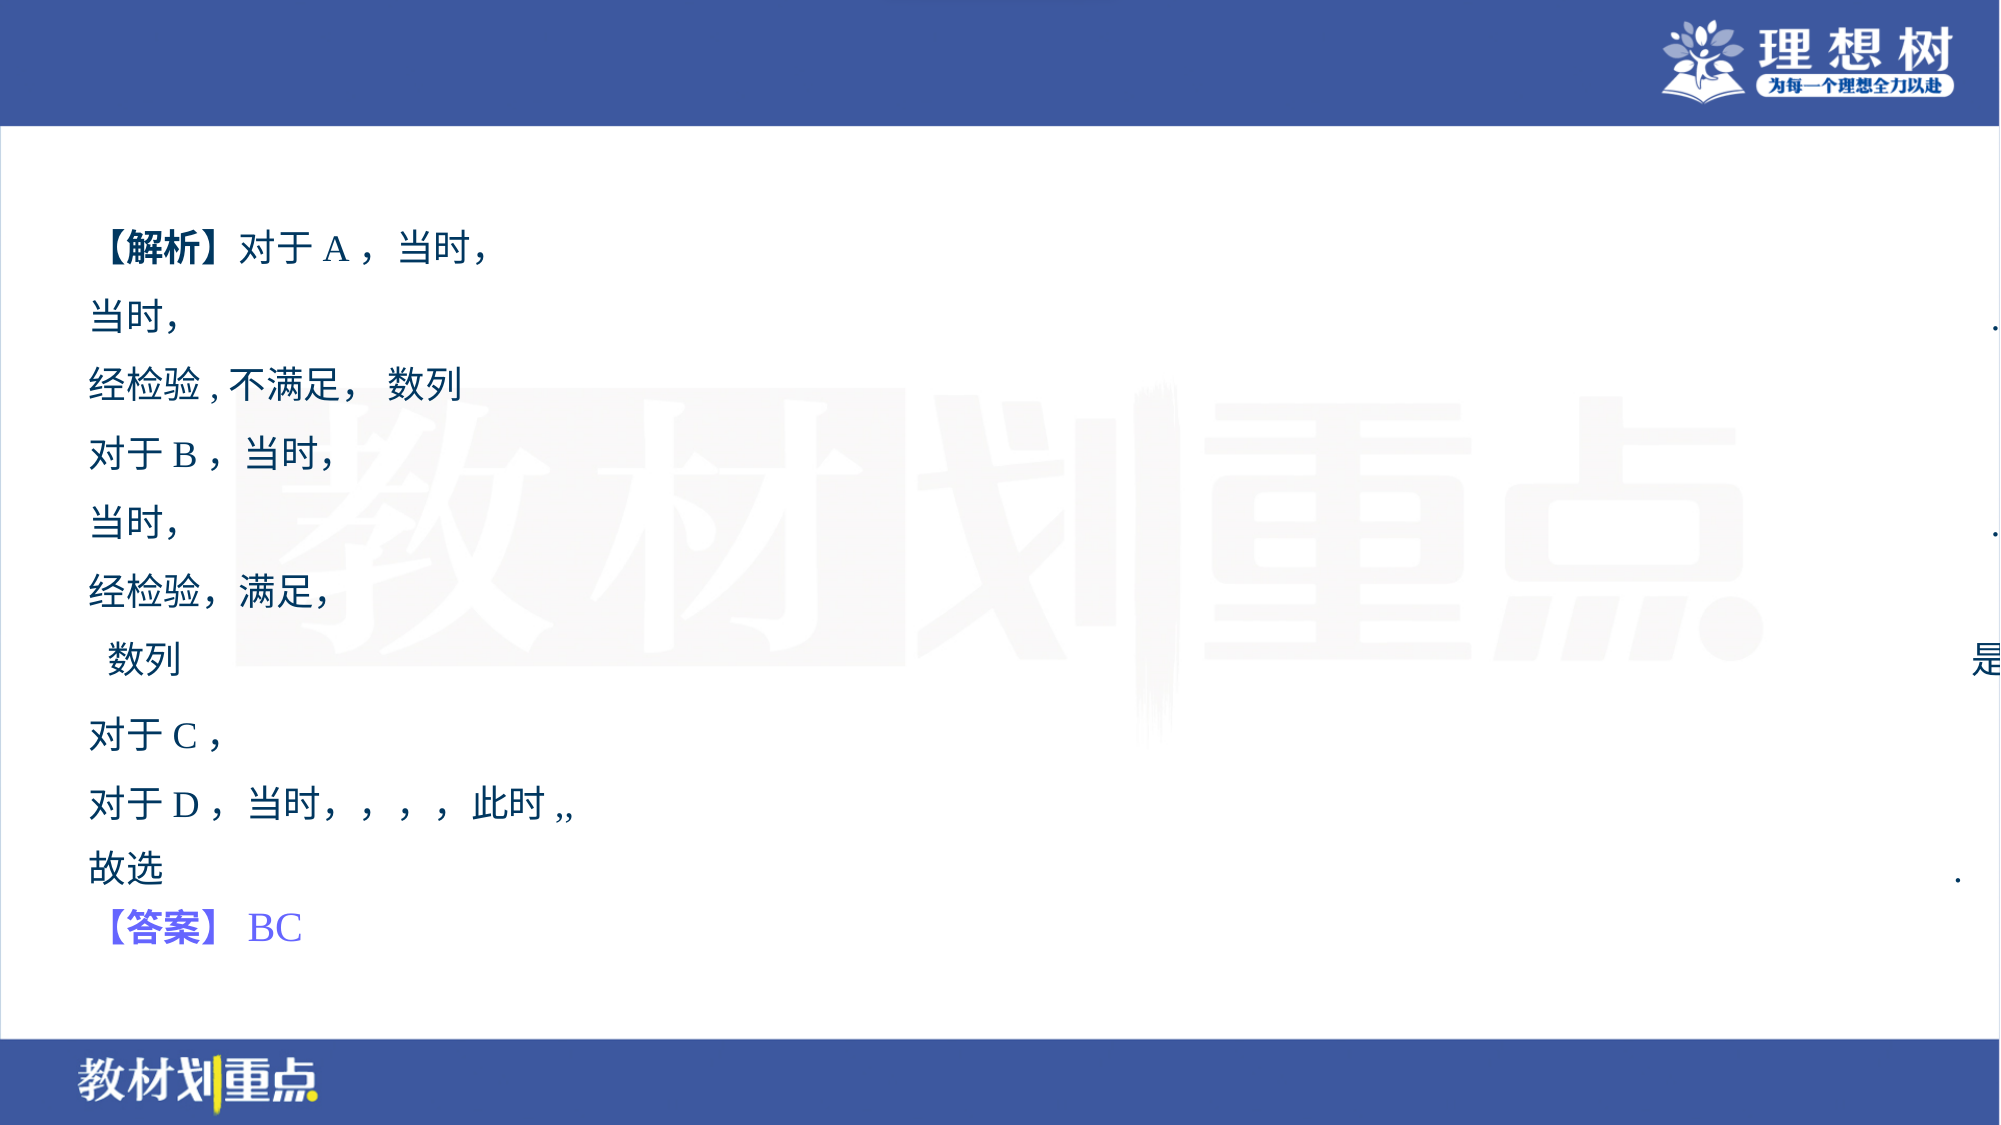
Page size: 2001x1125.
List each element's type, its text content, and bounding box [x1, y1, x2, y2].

text_box 【答案】BC [88, 874, 1911, 942]
picture [0, 0, 2000, 1125]
picture [1991, 667, 2000, 673]
